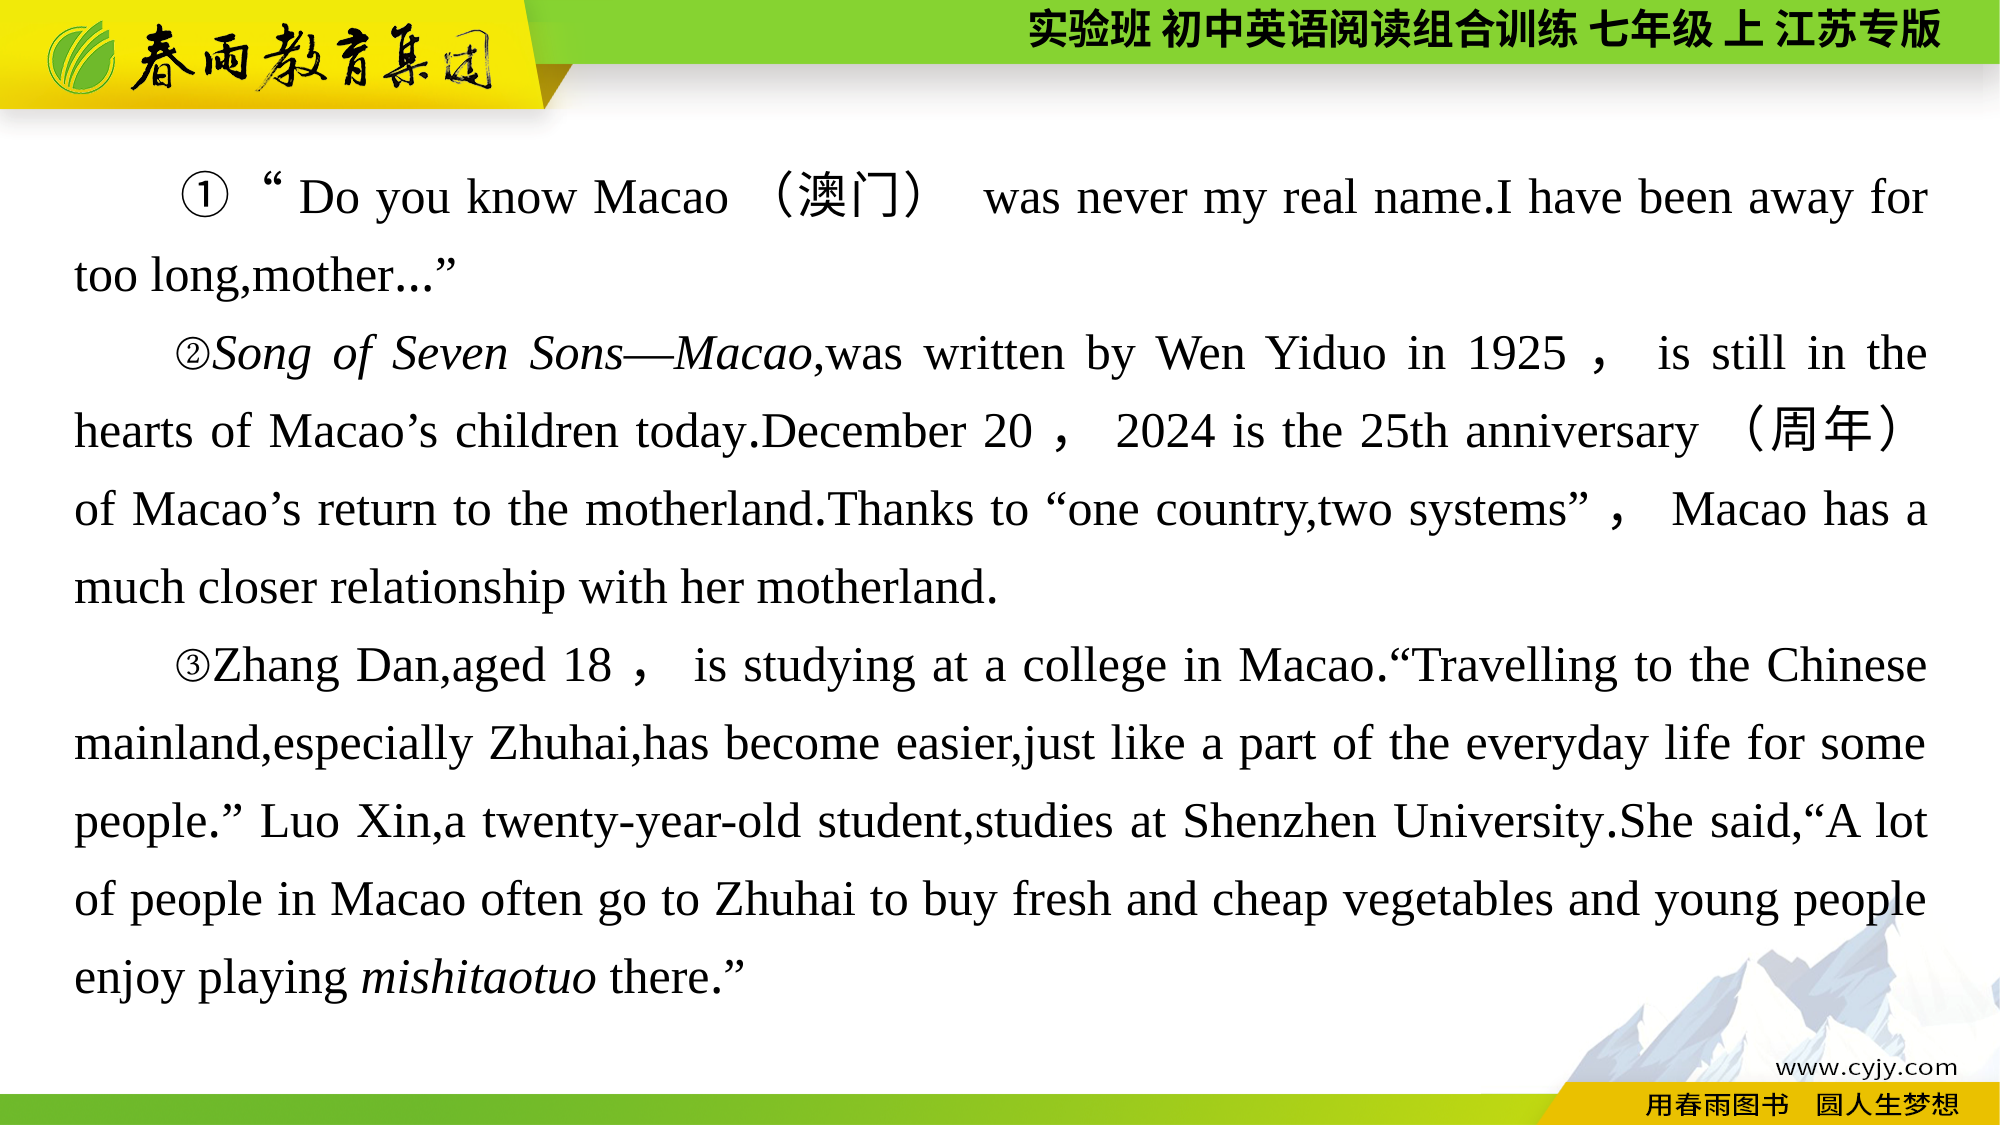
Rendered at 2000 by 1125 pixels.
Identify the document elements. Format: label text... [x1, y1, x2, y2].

picture [0, 0, 2000, 1125]
list ①“Do you know Macao（澳门） was never my real name.I have been away for too long,mother...” ②Song of Seven Sons—Macao,was written by Wen Yiduo in 1925，is still in the hearts of Macao’s children today.December 20，2024 is the 25th anniversary（周年） of Macao’s return to the motherland.Thanks to “one country,two systems”，Macao has a much closer relationship with her motherland. ③Zhang Dan,aged 18，is studying at a college in Macao.“Travelling to the Chinese mainland,especially Zhuhai,has become easier,just like a part of the everyday life for some people.” Luo Xin,a twenty-year-old student,studies at Shenzhen University.She said,“A lot of people in Macao often go to Zhuhai to buy fresh and cheap vegetables and young people enjoy playing mishitaotuo there.” [59, 138, 1944, 1012]
